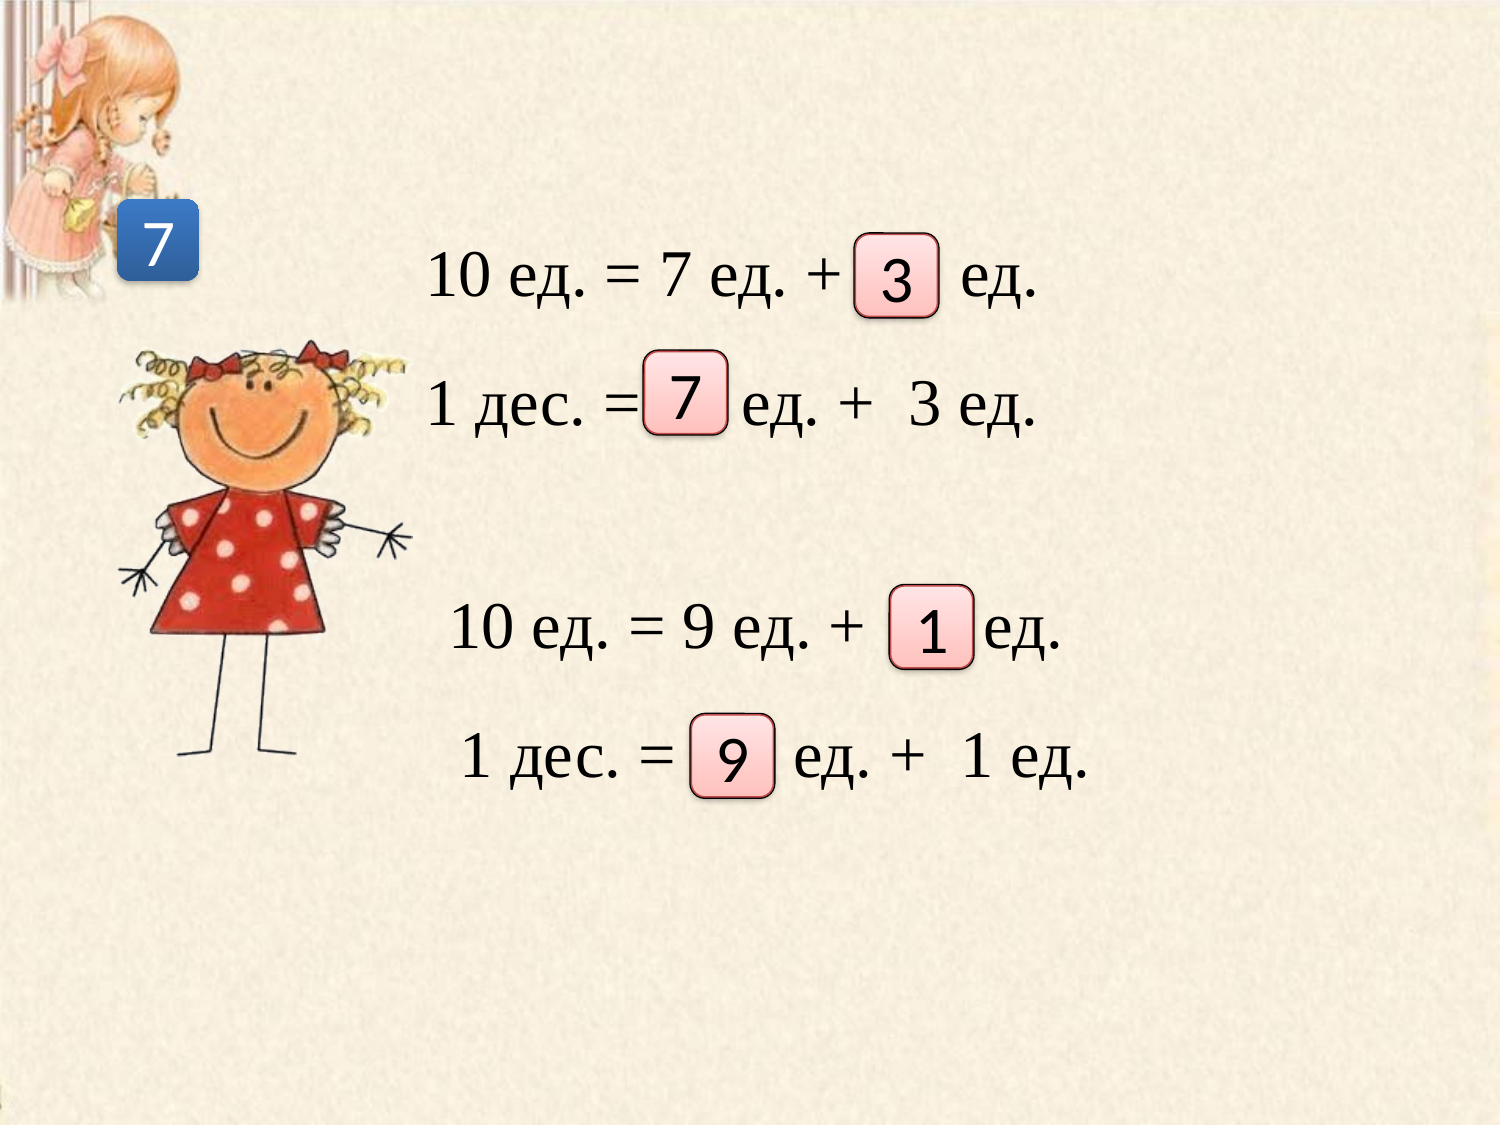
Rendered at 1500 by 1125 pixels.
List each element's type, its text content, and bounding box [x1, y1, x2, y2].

text_box 7 [117, 199, 200, 282]
text_box 1 дес. = ед. + 1 ед. [445, 703, 1207, 798]
text_box 1 дес. = ед. + 3 ед. [416, 351, 1067, 447]
text_box 9 [690, 714, 775, 798]
text_box 10 ед. = 7 ед. + ед. [410, 222, 1067, 318]
text_box 7 [643, 350, 728, 435]
text_box 3 [854, 233, 939, 318]
text_box 10 ед. = 9 ед. + ед. [433, 574, 1090, 669]
picture [0, 0, 1500, 1125]
text_box 1 [889, 585, 974, 669]
